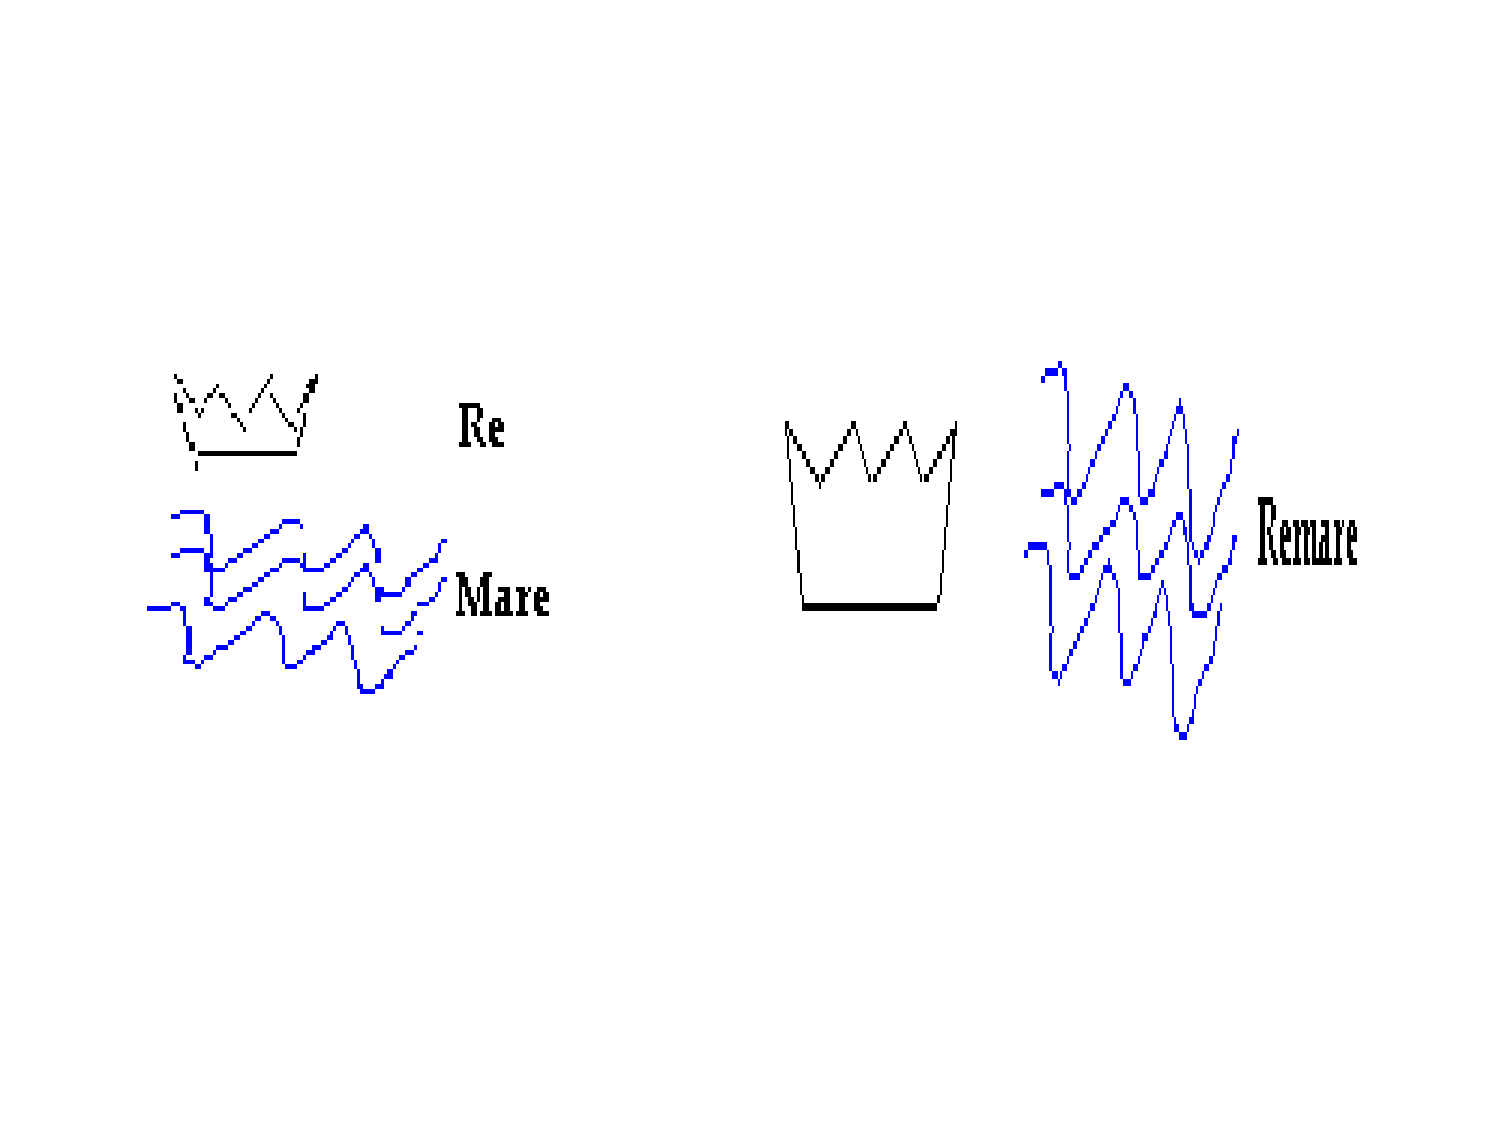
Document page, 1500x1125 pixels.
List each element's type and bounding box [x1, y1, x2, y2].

list [147, 325, 597, 694]
list [785, 361, 1389, 740]
